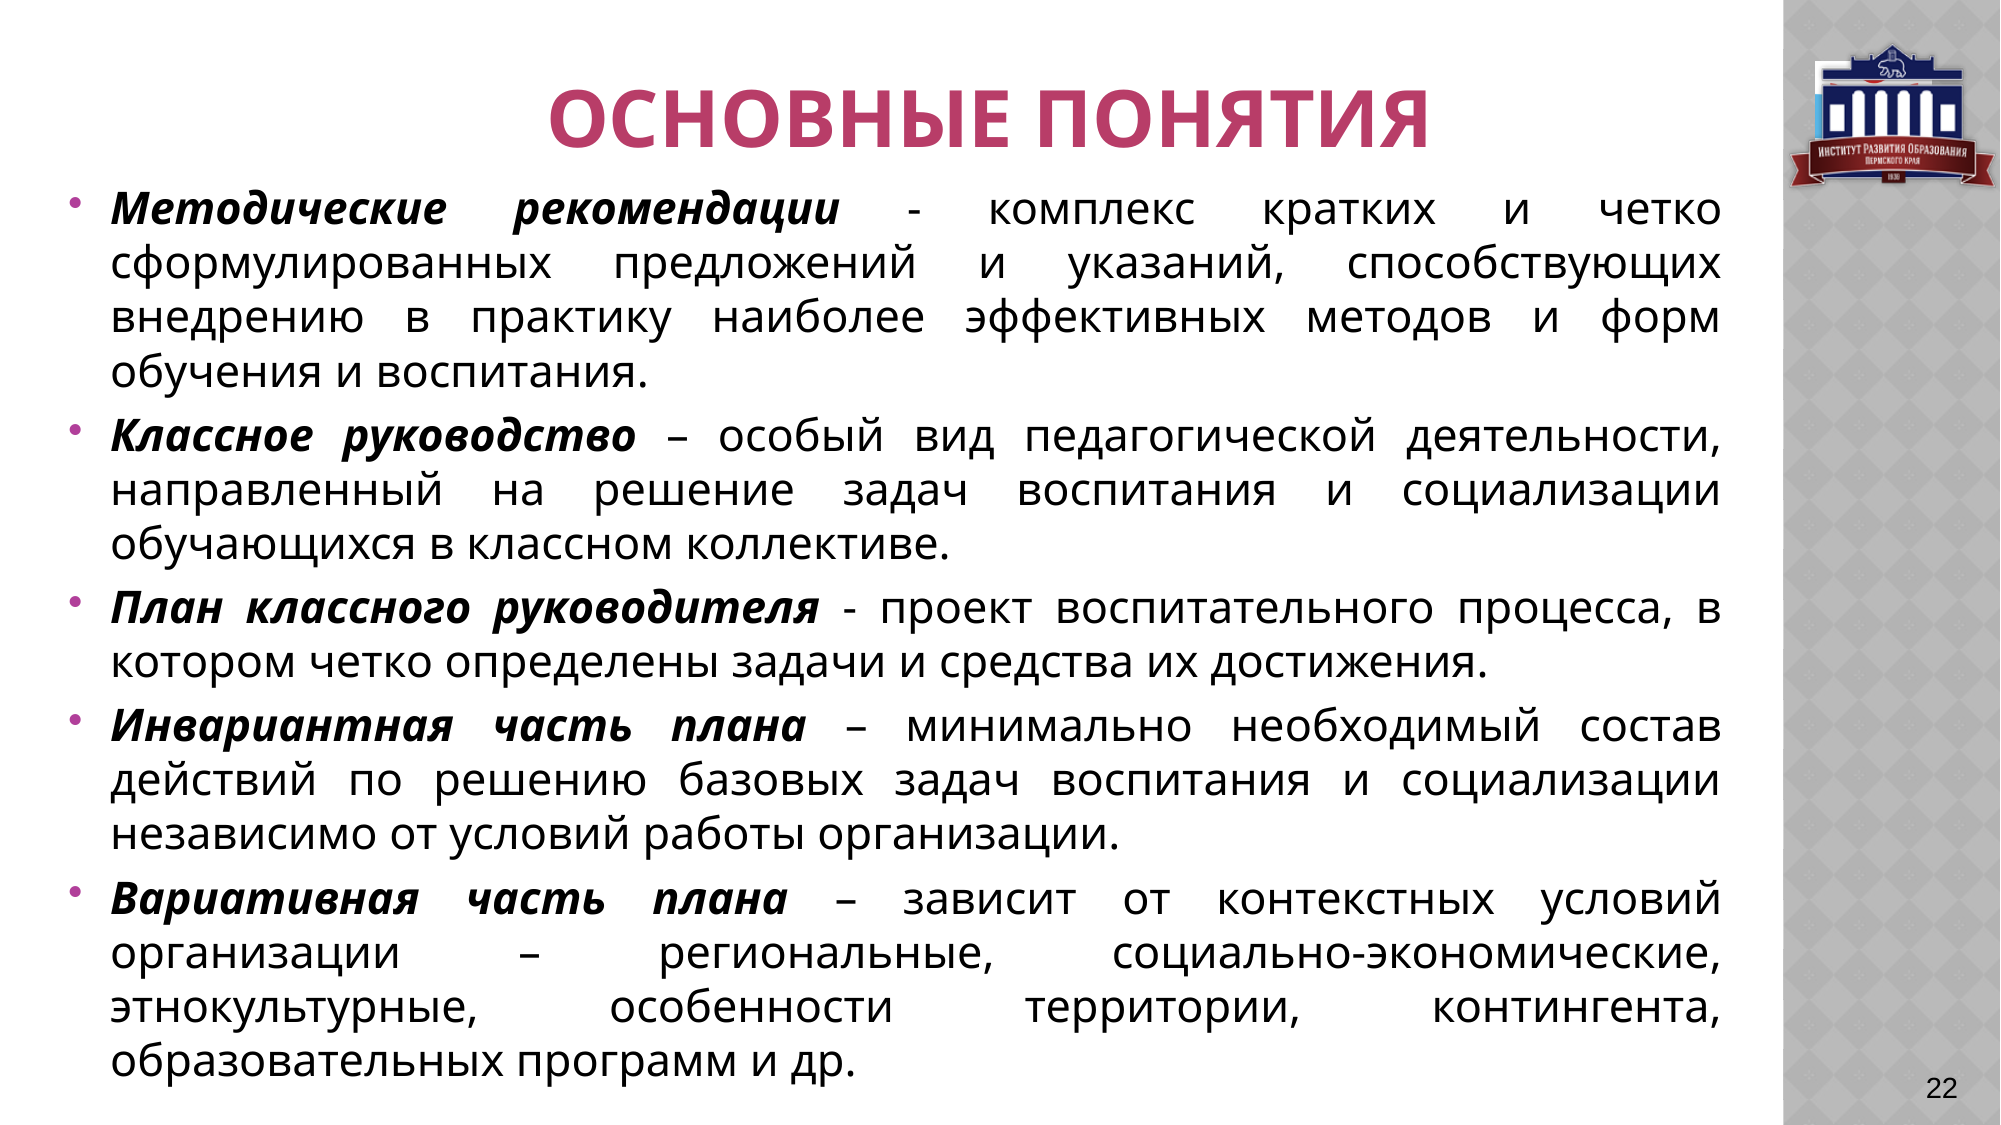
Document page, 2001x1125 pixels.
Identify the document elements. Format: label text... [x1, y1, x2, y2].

picture [1784, 38, 2000, 194]
list Методические рекомендации - комплекс кратких и четко сформулированных предложений и указаний, способствующих внедрению в практику наиболее эффективных методов и форм обучения и воспитания. Классное руководство – особый вид педагогической деятельности, направленный на решение задач воспитания и социализации обучающихся в классном коллективе. План классного руководителя - проект воспитательного процесса, в котором четко определены задачи и средства их достижения. Инвариантная часть плана – минимально необходимый состав действий по решению базовых задач воспитания и социализации независимо от условий работы организации. Вариативная часть плана – зависит от контекстных условий организации – региональные, социально-экономические, этнокультурные, особенности территории, контингента, образовательных программ и др. [55, 172, 1738, 1094]
title Основные понятия [99, 45, 1778, 163]
